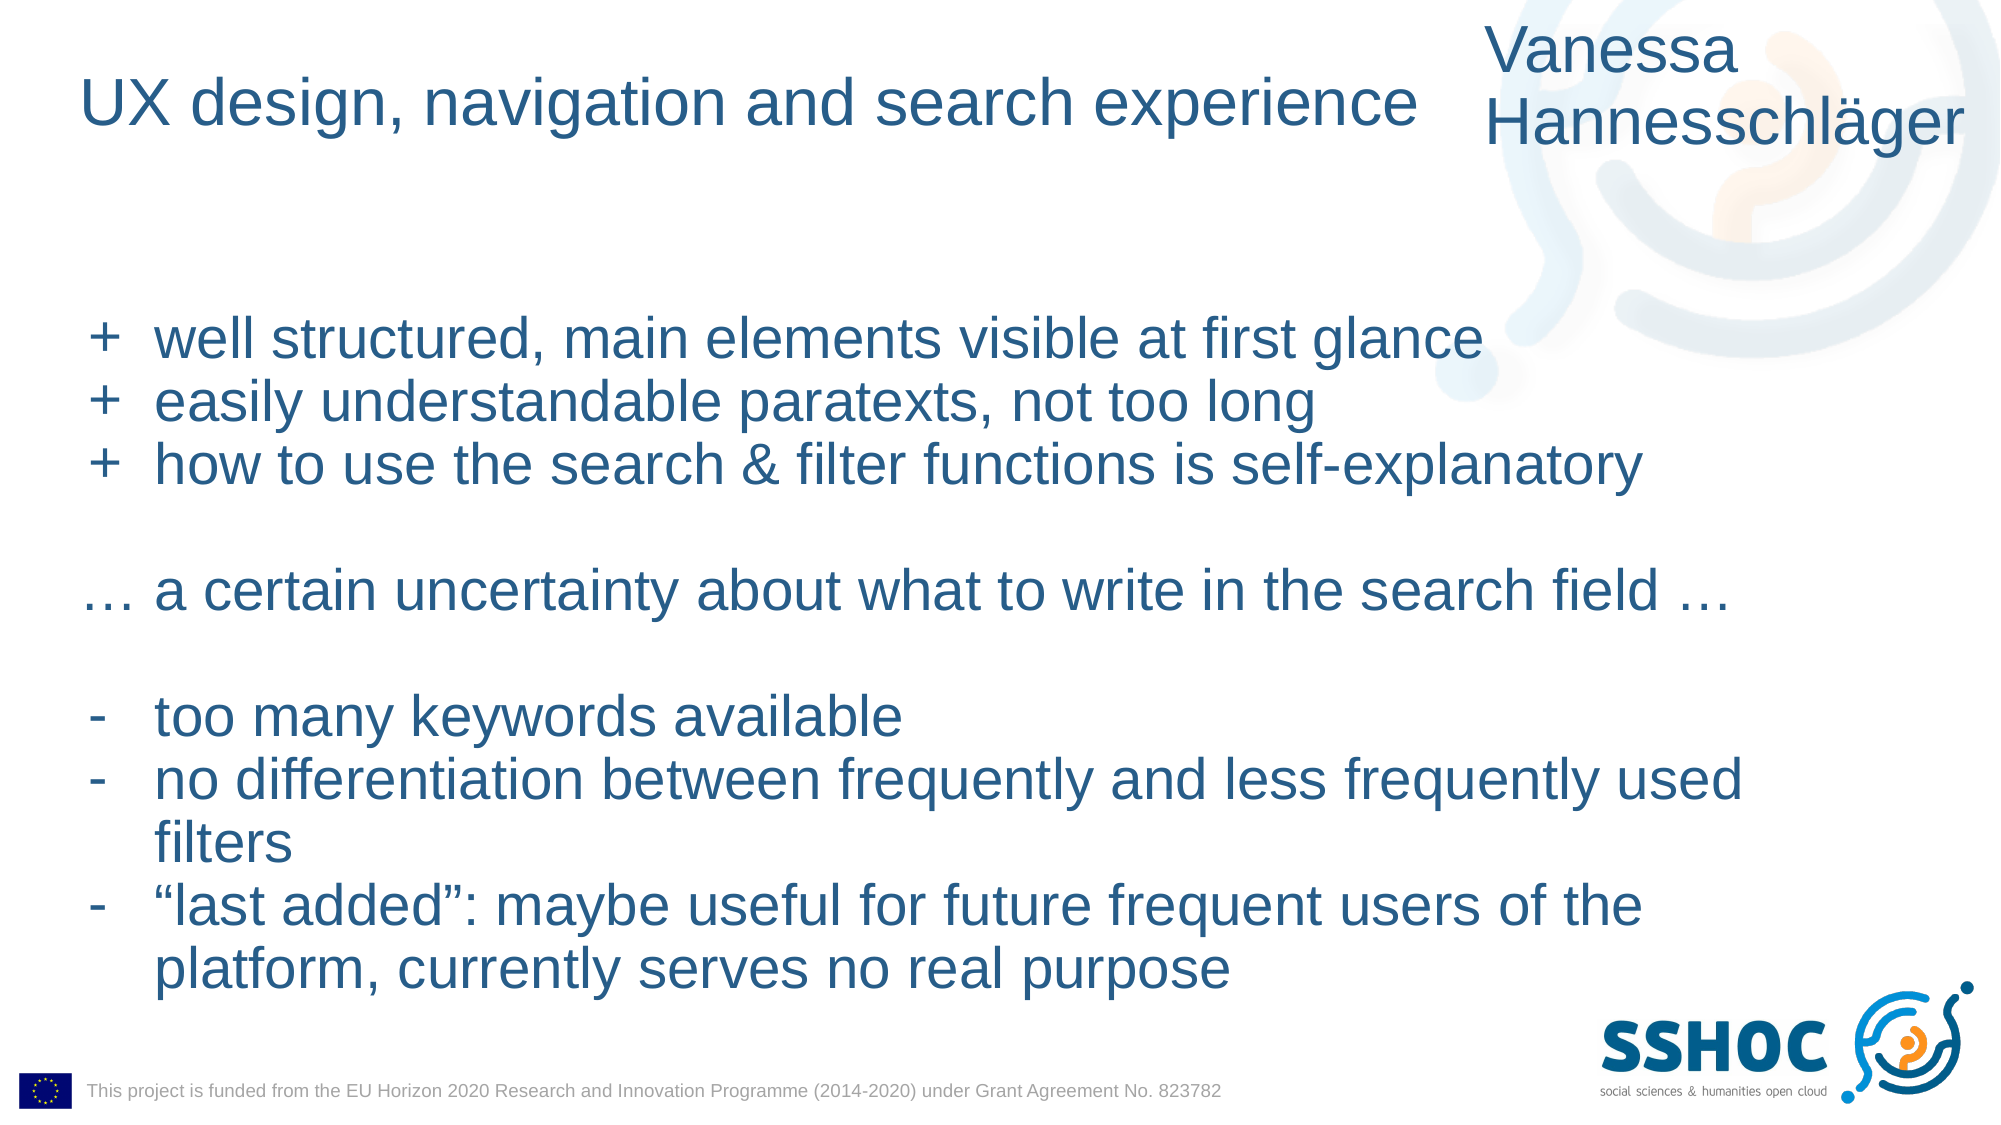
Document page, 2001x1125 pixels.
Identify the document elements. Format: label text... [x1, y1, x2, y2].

text_box Vanessa Hannesschläger [1469, 0, 2000, 254]
list well structured, main elements visible at first glance easily understandable paratexts, not too long how to use the search & filter functions is self-explanatory … a certain uncertainty about what to write in the search field … too many keywords available no differentiation between frequently and less frequently used filters “last added”: maybe useful for future frequent users of the platform, currently serves no real purpose [64, 301, 1863, 1015]
title UX design, navigation and search experience [64, 59, 1863, 288]
picture [19, 1073, 72, 1109]
picture [1597, 965, 2001, 1118]
